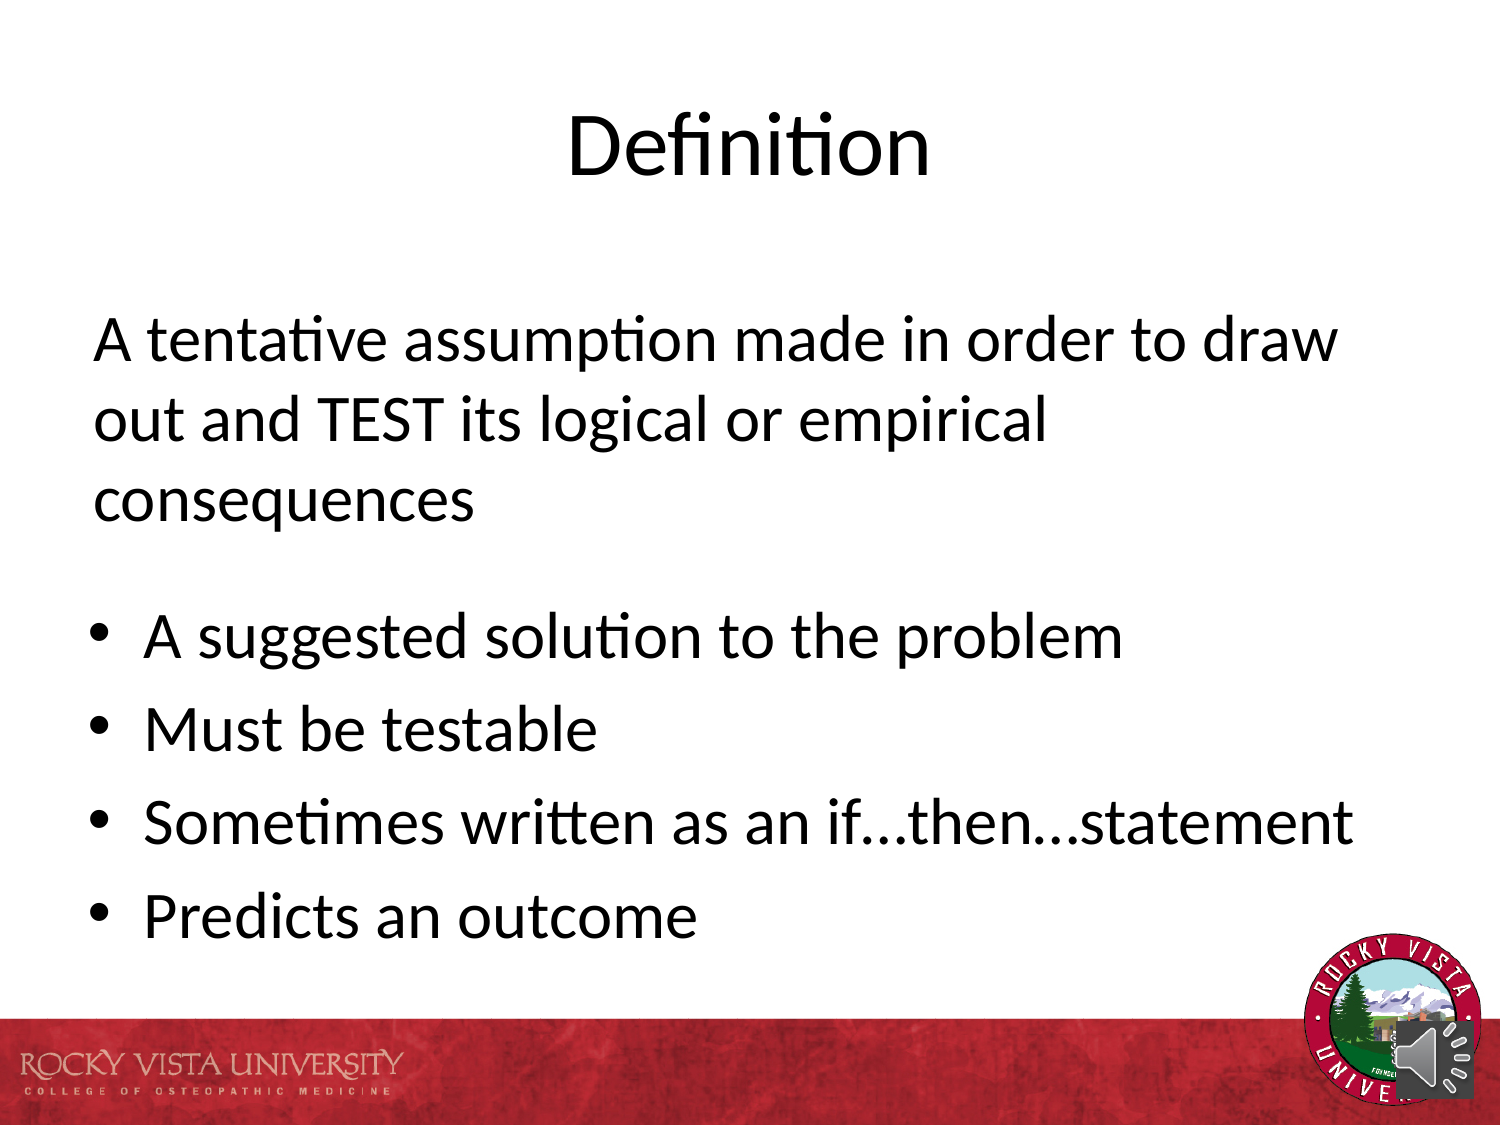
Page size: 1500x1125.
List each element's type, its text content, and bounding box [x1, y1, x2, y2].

title Definition [75, 45, 1425, 233]
text_box A suggested solution to the problem Must be testable Sometimes written as an if…then…statement Predicts an outcome [72, 584, 1423, 959]
picture [0, 0, 1500, 1125]
list A tentative assumption made in order to draw out and TEST its logical or empirical consequences [78, 287, 1429, 955]
